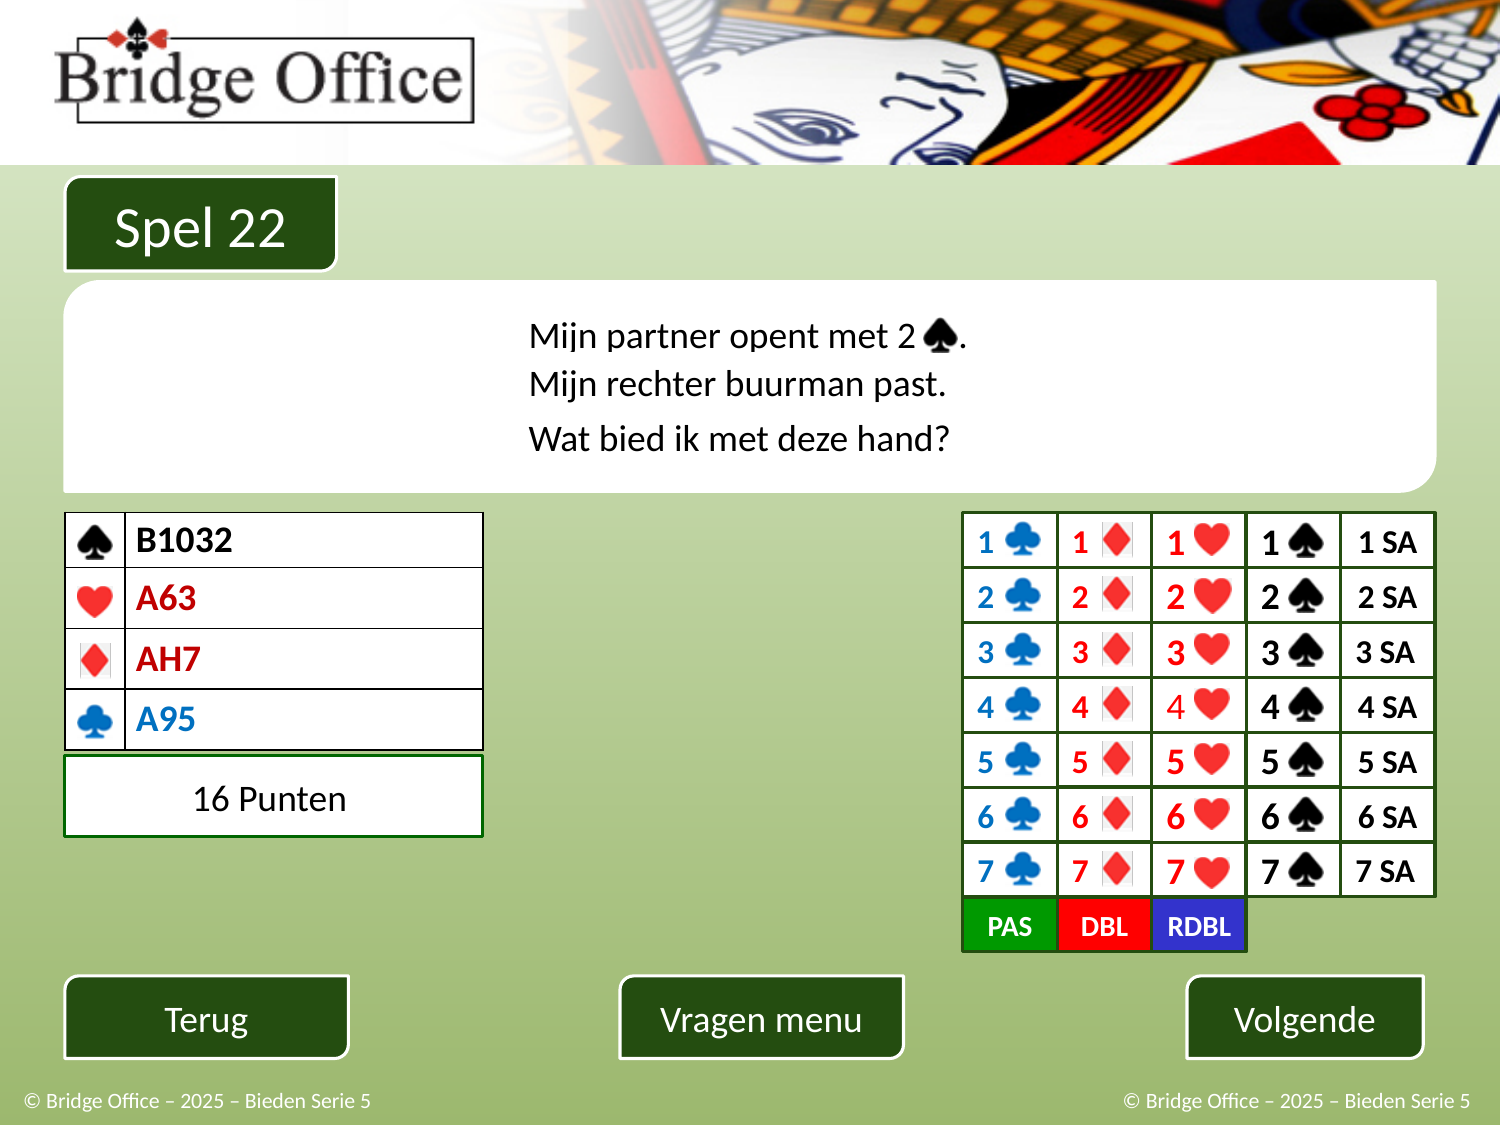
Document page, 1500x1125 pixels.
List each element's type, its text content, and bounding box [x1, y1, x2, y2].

table_cell A95 [126, 690, 482, 749]
picture [1193, 578, 1232, 614]
text_box 1 [1153, 511, 1245, 569]
picture [77, 585, 114, 618]
picture [1288, 851, 1324, 887]
table_cell A63 [126, 568, 482, 628]
table_header B1032 [126, 513, 482, 567]
text_box 7 [1056, 841, 1150, 898]
picture [1099, 522, 1135, 558]
text_box 5 [961, 734, 1059, 786]
text_box DBL [1059, 898, 1153, 953]
picture [1288, 796, 1324, 833]
picture [0, 0, 1500, 166]
picture [1004, 741, 1041, 778]
picture [1099, 796, 1135, 833]
text_box 5 [1248, 734, 1339, 786]
picture [1004, 686, 1041, 723]
text_box 2 [961, 569, 1056, 621]
text_box 6 [961, 786, 1056, 841]
picture [77, 643, 114, 679]
picture [1288, 631, 1324, 668]
text_box 6 [1245, 786, 1339, 841]
text_box [63, 280, 1437, 493]
text_box Wat bied ik met deze hand? [513, 406, 987, 467]
text_box PAS [961, 896, 1059, 953]
text_box Terug [63, 974, 350, 1061]
text_box 5 SA [1339, 734, 1437, 786]
text_box RDBL [1153, 898, 1248, 953]
picture [77, 524, 114, 561]
picture [1194, 633, 1230, 666]
text_box 7 [1150, 841, 1245, 898]
picture [922, 317, 959, 353]
picture [1193, 523, 1230, 556]
text_box 3 [961, 621, 1056, 676]
text_box Volgende [1185, 974, 1425, 1061]
picture [1099, 576, 1135, 613]
picture [1004, 576, 1041, 613]
text_box 1 SA [1342, 511, 1437, 569]
text_box 4 [1245, 676, 1339, 734]
picture [1193, 857, 1230, 890]
picture [1099, 851, 1135, 887]
text_box 5 [1059, 734, 1153, 786]
text_box 7 [961, 841, 1056, 896]
text_box 6 [1056, 786, 1150, 841]
table_cell [66, 629, 124, 688]
text_box 7 [1245, 841, 1339, 898]
text_box 1 [961, 511, 1059, 569]
picture [1288, 576, 1324, 613]
picture [1099, 631, 1135, 668]
text_box 4 SA [1339, 676, 1437, 734]
picture [1288, 741, 1324, 778]
text_box 6 SA [1339, 786, 1437, 844]
picture [1288, 686, 1324, 723]
text_box Mijn partner opent met 2 . [513, 303, 1022, 364]
picture [1099, 741, 1135, 778]
text_box 3 [1245, 621, 1339, 676]
text_box 6 [1150, 786, 1245, 841]
text_box 3 [1150, 621, 1245, 676]
text_box Vragen menu [618, 974, 906, 1061]
text_box 1 [1059, 511, 1153, 569]
text_box 2 [1153, 569, 1245, 621]
picture [1099, 686, 1135, 723]
picture [77, 703, 114, 740]
text_box 7 SA [1339, 844, 1437, 898]
picture [1193, 743, 1230, 776]
text_box 4 [1059, 676, 1150, 734]
text_box © Bridge Office – 2025 – Bieden Serie 5 [1107, 1079, 1500, 1121]
text_box Mijn rechter buurman past. [513, 352, 987, 406]
table_cell [66, 568, 124, 628]
text_box Spel 22 [63, 178, 339, 273]
picture [1193, 798, 1230, 830]
text_box 3 [1056, 621, 1150, 676]
table_header [66, 513, 124, 567]
text_box 3 SA [1339, 621, 1437, 676]
picture [1004, 796, 1041, 833]
text_box 5 [1153, 734, 1248, 786]
picture [1004, 521, 1041, 558]
text_box 2 SA [1339, 569, 1437, 621]
text_box 16 Punten [63, 754, 484, 838]
text_box 2 [1056, 569, 1153, 621]
picture [1288, 521, 1325, 558]
text_box © Bridge Office – 2025 – Bieden Serie 5 [8, 1079, 393, 1121]
text_box 4 [1150, 676, 1245, 734]
picture [1004, 631, 1041, 668]
picture [1193, 688, 1230, 721]
table_cell AH7 [126, 629, 482, 688]
text_box 2 [1245, 569, 1339, 621]
text_box 4 [961, 676, 1059, 734]
picture [1004, 851, 1041, 887]
table_cell [66, 690, 124, 749]
text_box 1 [1245, 511, 1342, 569]
